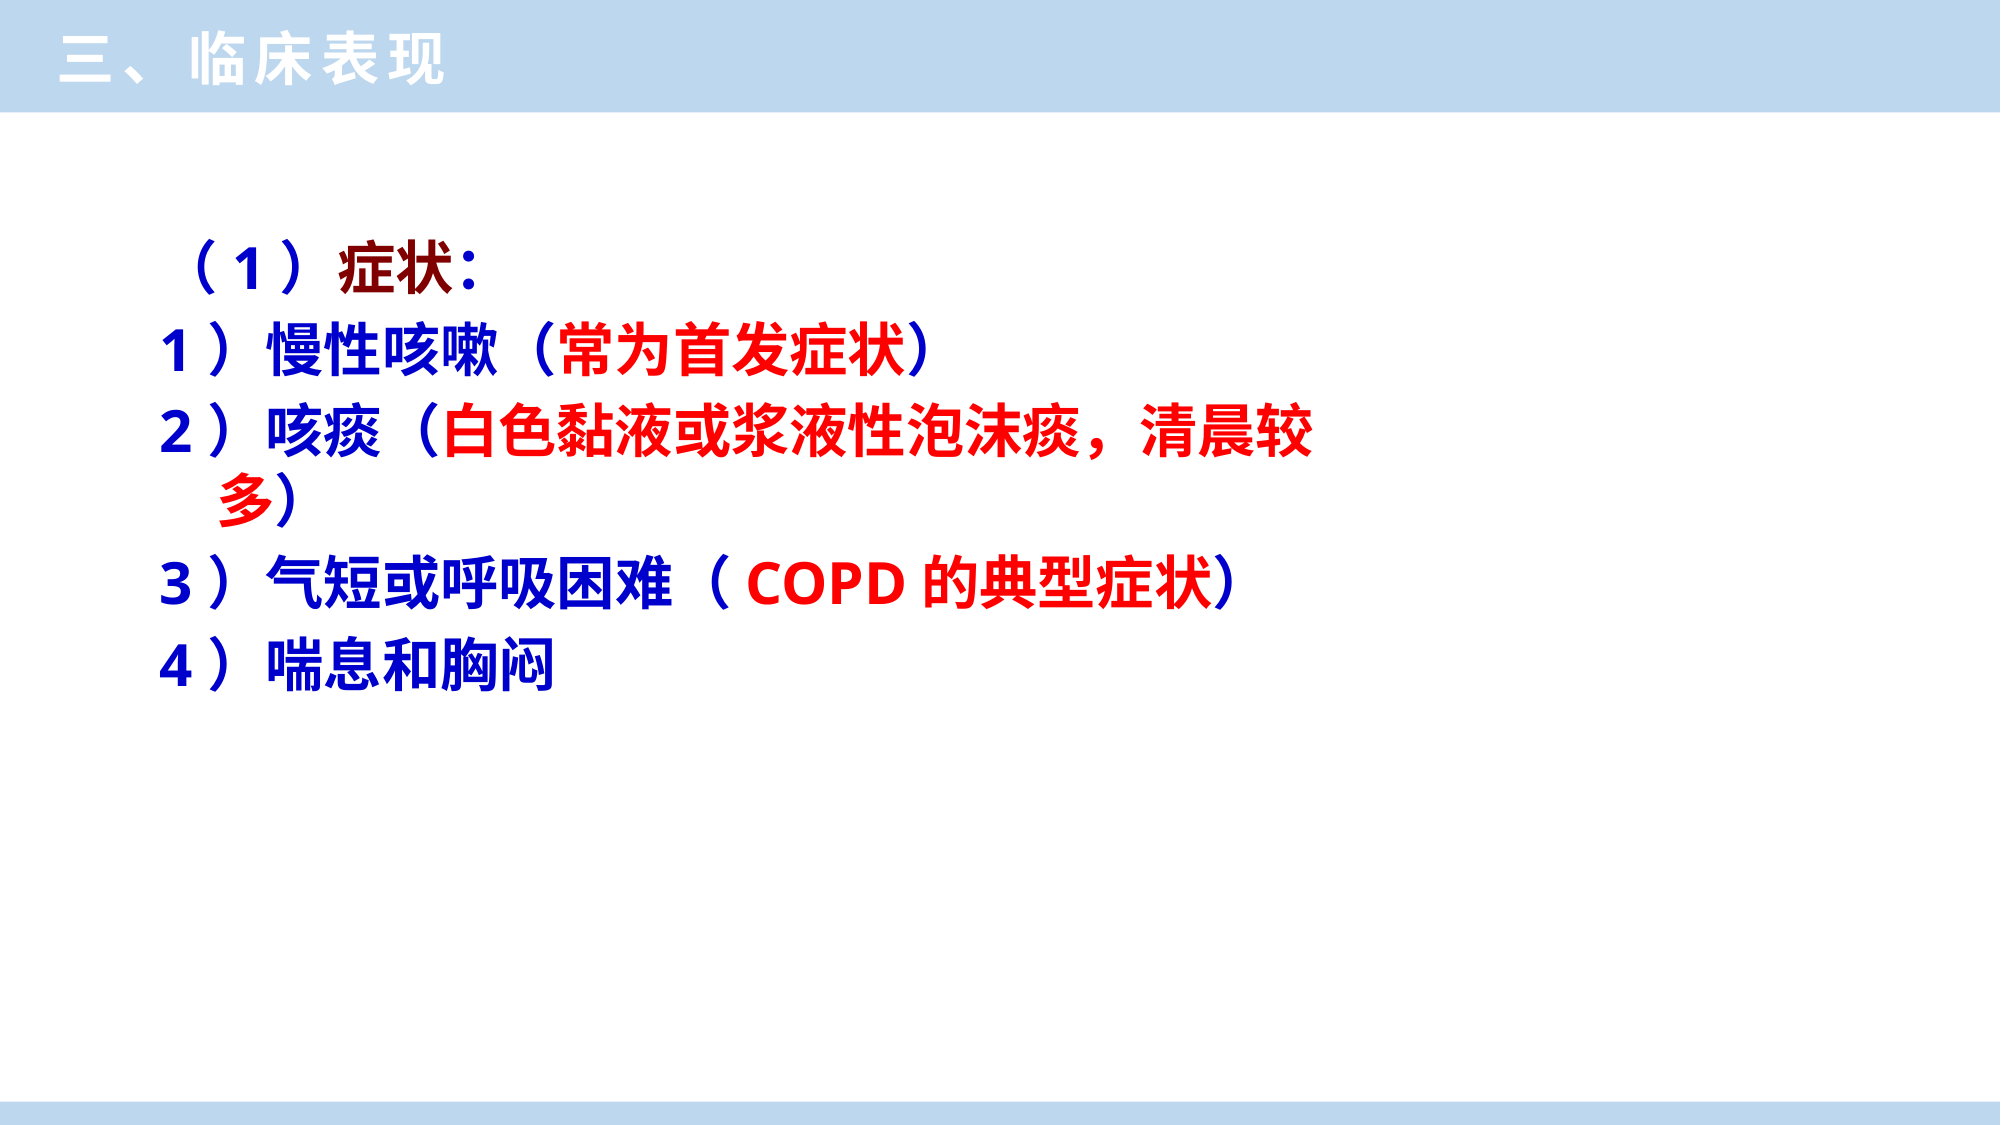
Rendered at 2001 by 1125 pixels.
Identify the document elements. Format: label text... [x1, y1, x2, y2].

text_box （1）症状： 1）慢性咳嗽（常为首发症状） 2）咳痰（白色黏液或浆液性泡沫痰，清晨较多） 3）气短或呼吸困难（COPD的典型症状） 4）喘息和胸闷 [144, 223, 1410, 1069]
text_box 三、临床表现 [44, 16, 458, 98]
